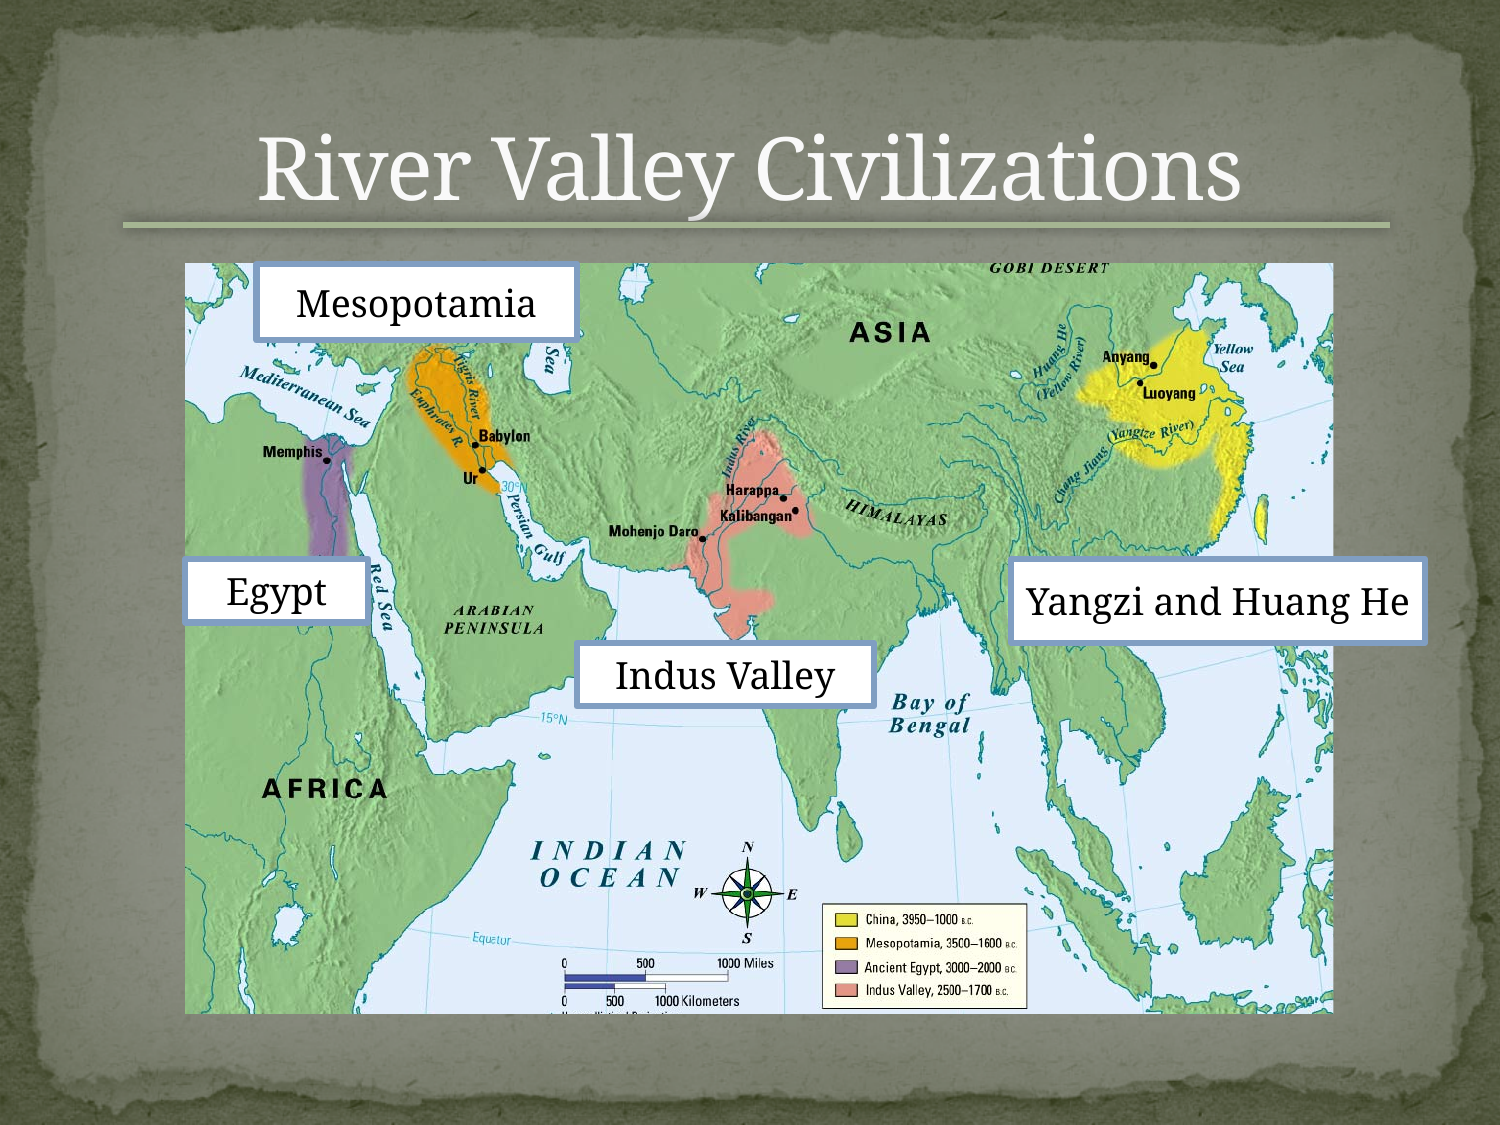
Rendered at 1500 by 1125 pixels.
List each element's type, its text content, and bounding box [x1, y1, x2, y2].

text_box Yangzi and Huang He [1344, 556, 1428, 646]
picture [185, 263, 1334, 1014]
title River Valley Civilizations [74, 24, 1425, 225]
